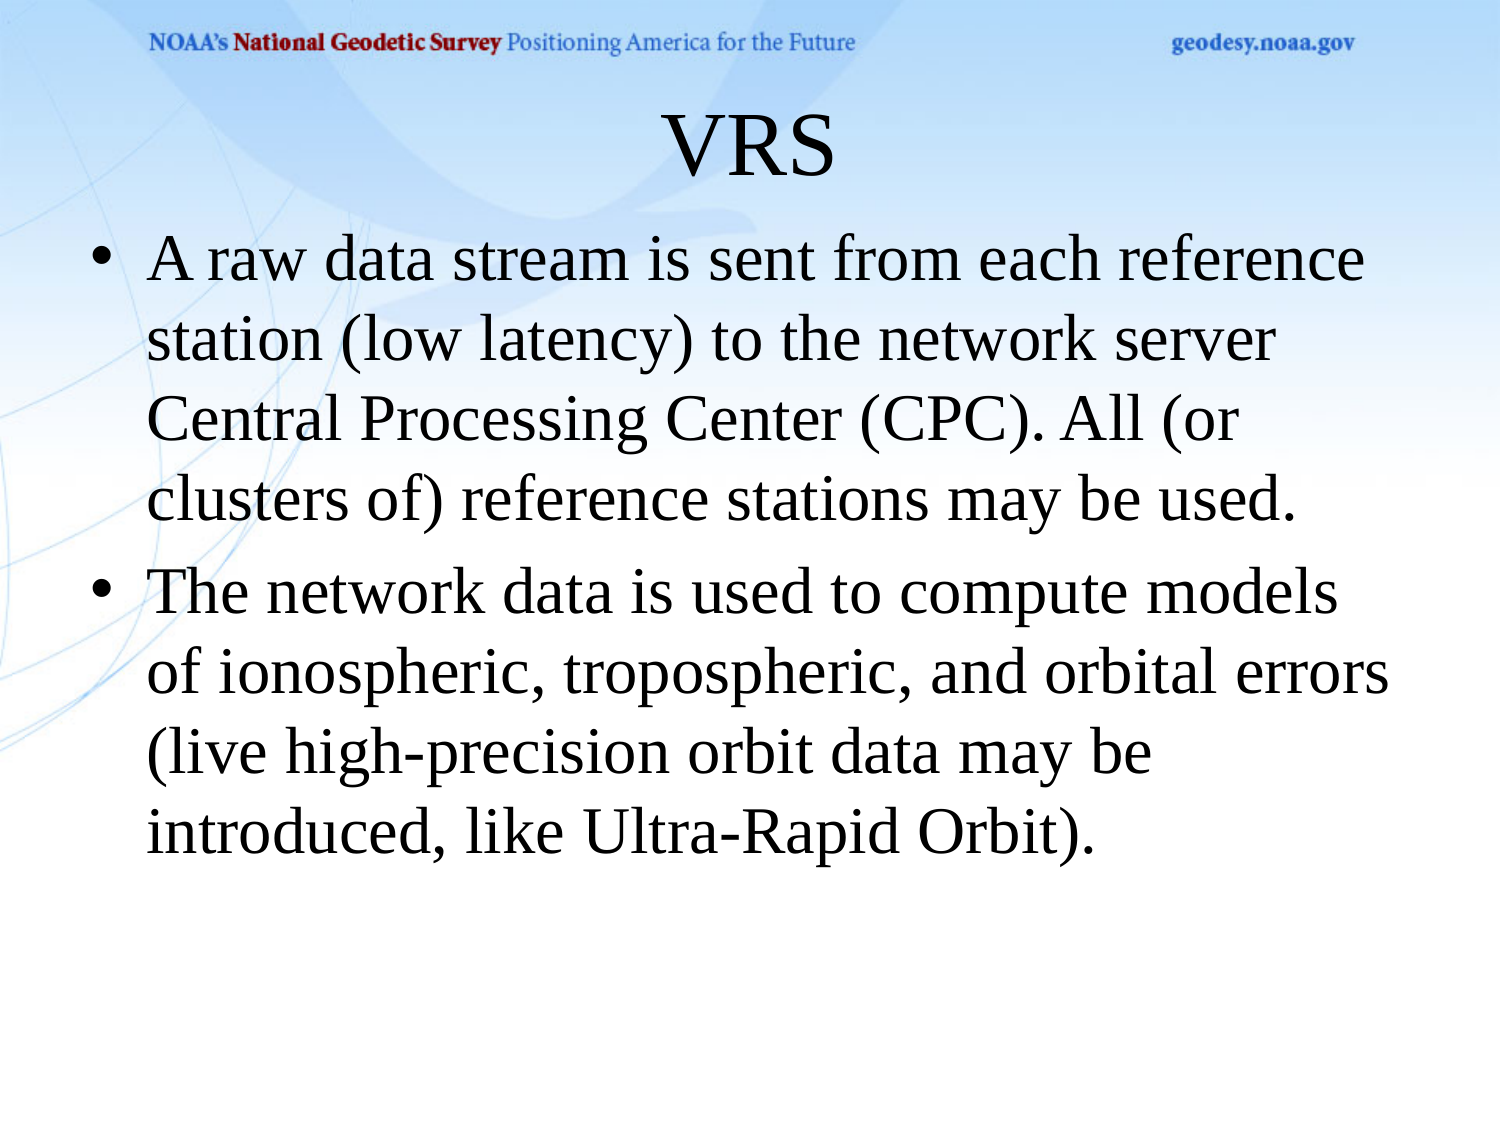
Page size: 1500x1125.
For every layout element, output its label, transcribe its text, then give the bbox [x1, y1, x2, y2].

list A raw data stream is sent from each reference station (low latency) to the network server Central Processing Center (CPC). All (or clusters of) reference stations may be used. The network data is used to compute models of ionospheric, tropospheric, and orbital errors (live high-precision orbit data may be introduced, like Ultra-Rapid Orbit). [75, 206, 1425, 949]
title VRS [75, 45, 1425, 206]
picture [0, 0, 1500, 1125]
